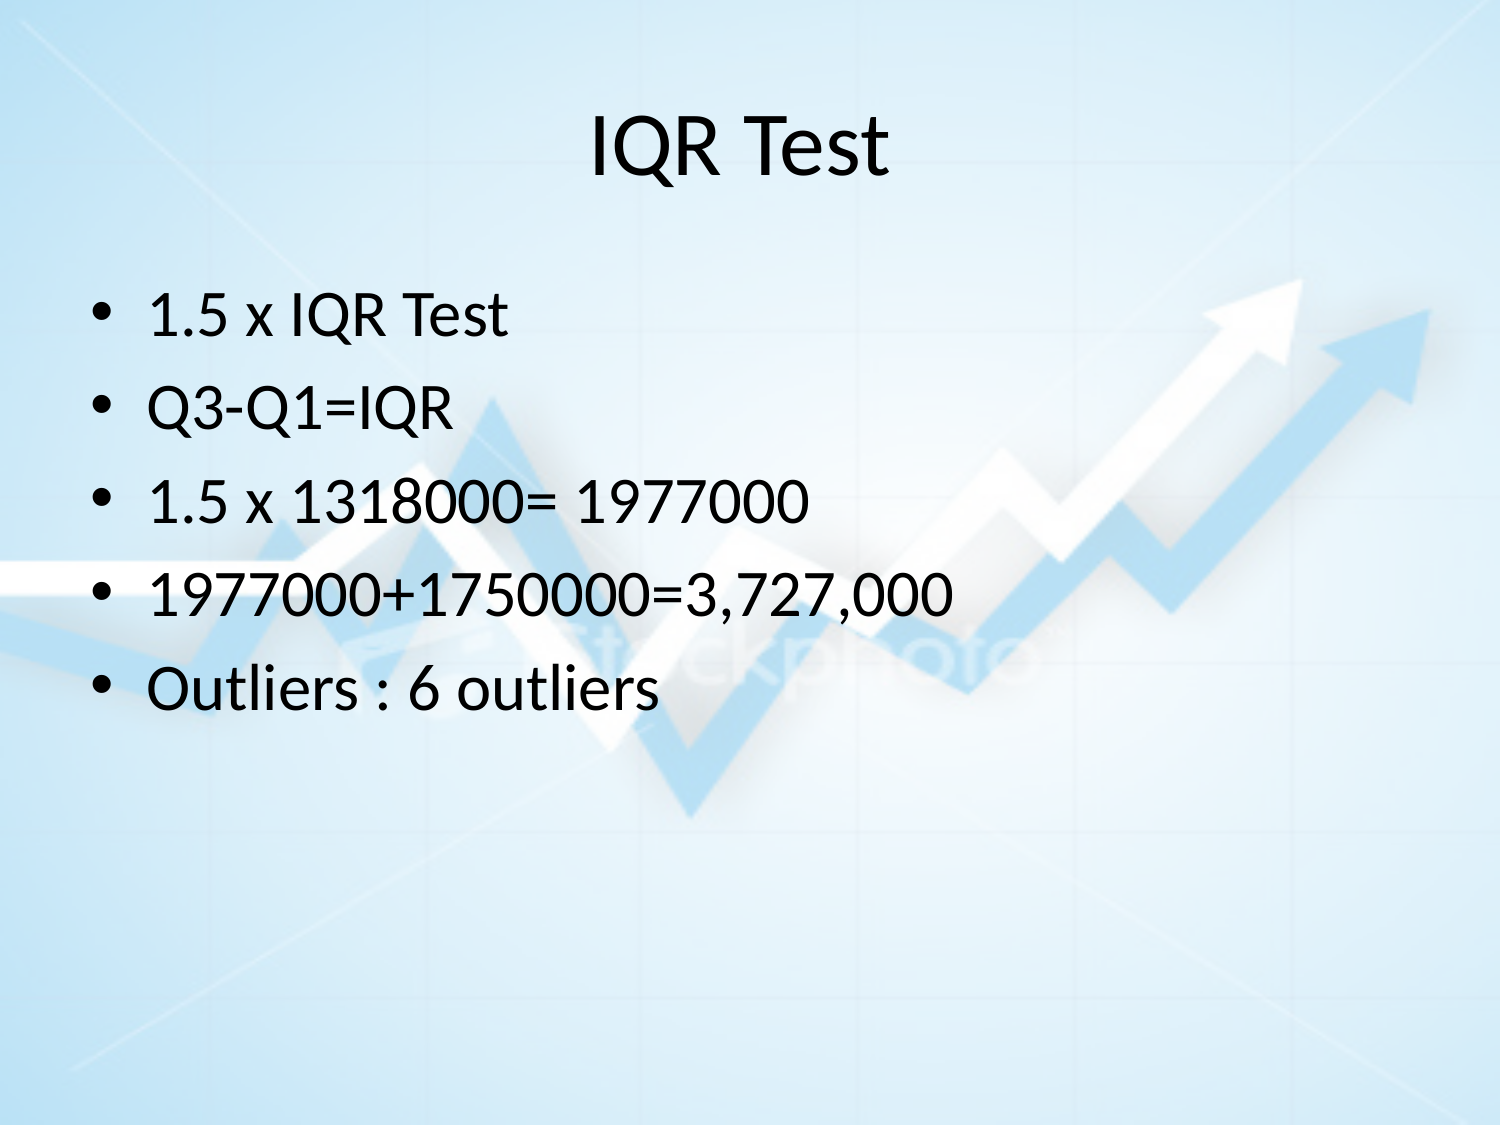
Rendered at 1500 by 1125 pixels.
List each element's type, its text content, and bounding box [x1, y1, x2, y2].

title IQR Test [74, 44, 1426, 233]
list 1.5 x IQR Test Q3-Q1=IQR 1.5 x 1318000= 1977000 1977000+1750000=3,727,000 Outliers : 6 outliers [74, 262, 1426, 1006]
